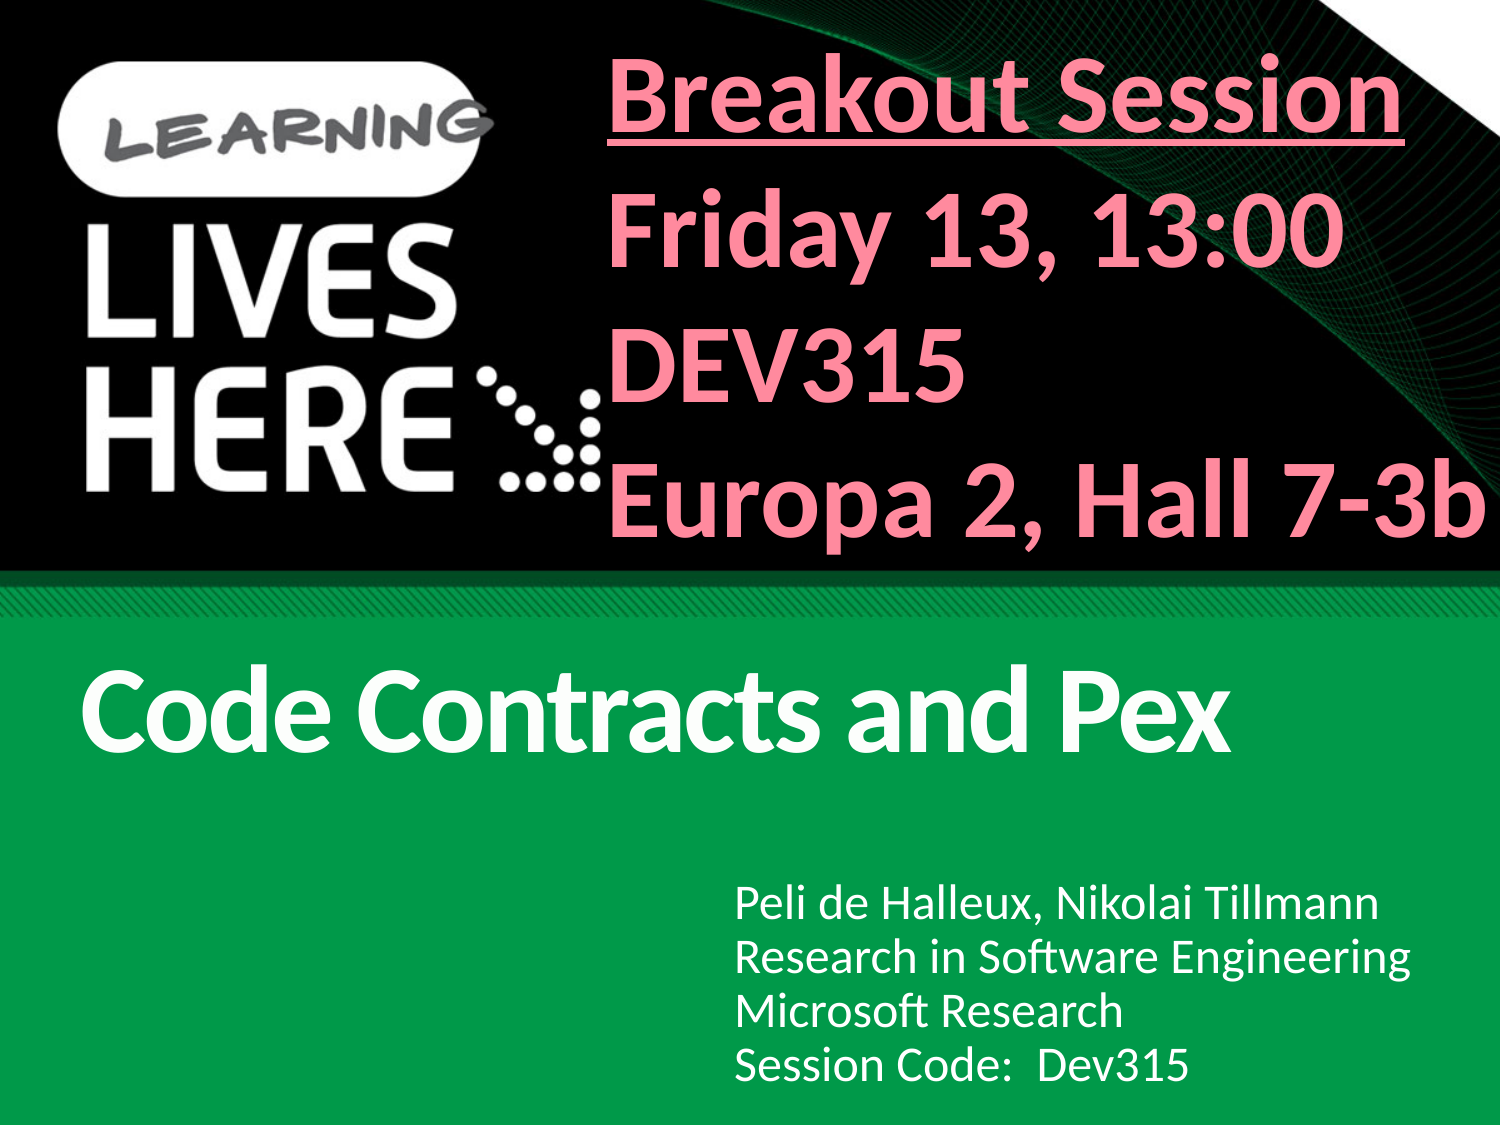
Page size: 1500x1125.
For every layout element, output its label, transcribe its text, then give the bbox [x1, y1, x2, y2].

subtitle Peli de Halleux, Nikolai Tillmann Research in Software Engineering Microsoft Research Session Code: Dev315 [734, 876, 1460, 952]
text_box Breakout Session Friday 13, 13:00 DEV315 Europa 2, Hall 7-3b [592, 12, 1500, 568]
picture [0, 0, 1500, 1125]
title Code Contracts and Pex [80, 644, 1380, 864]
